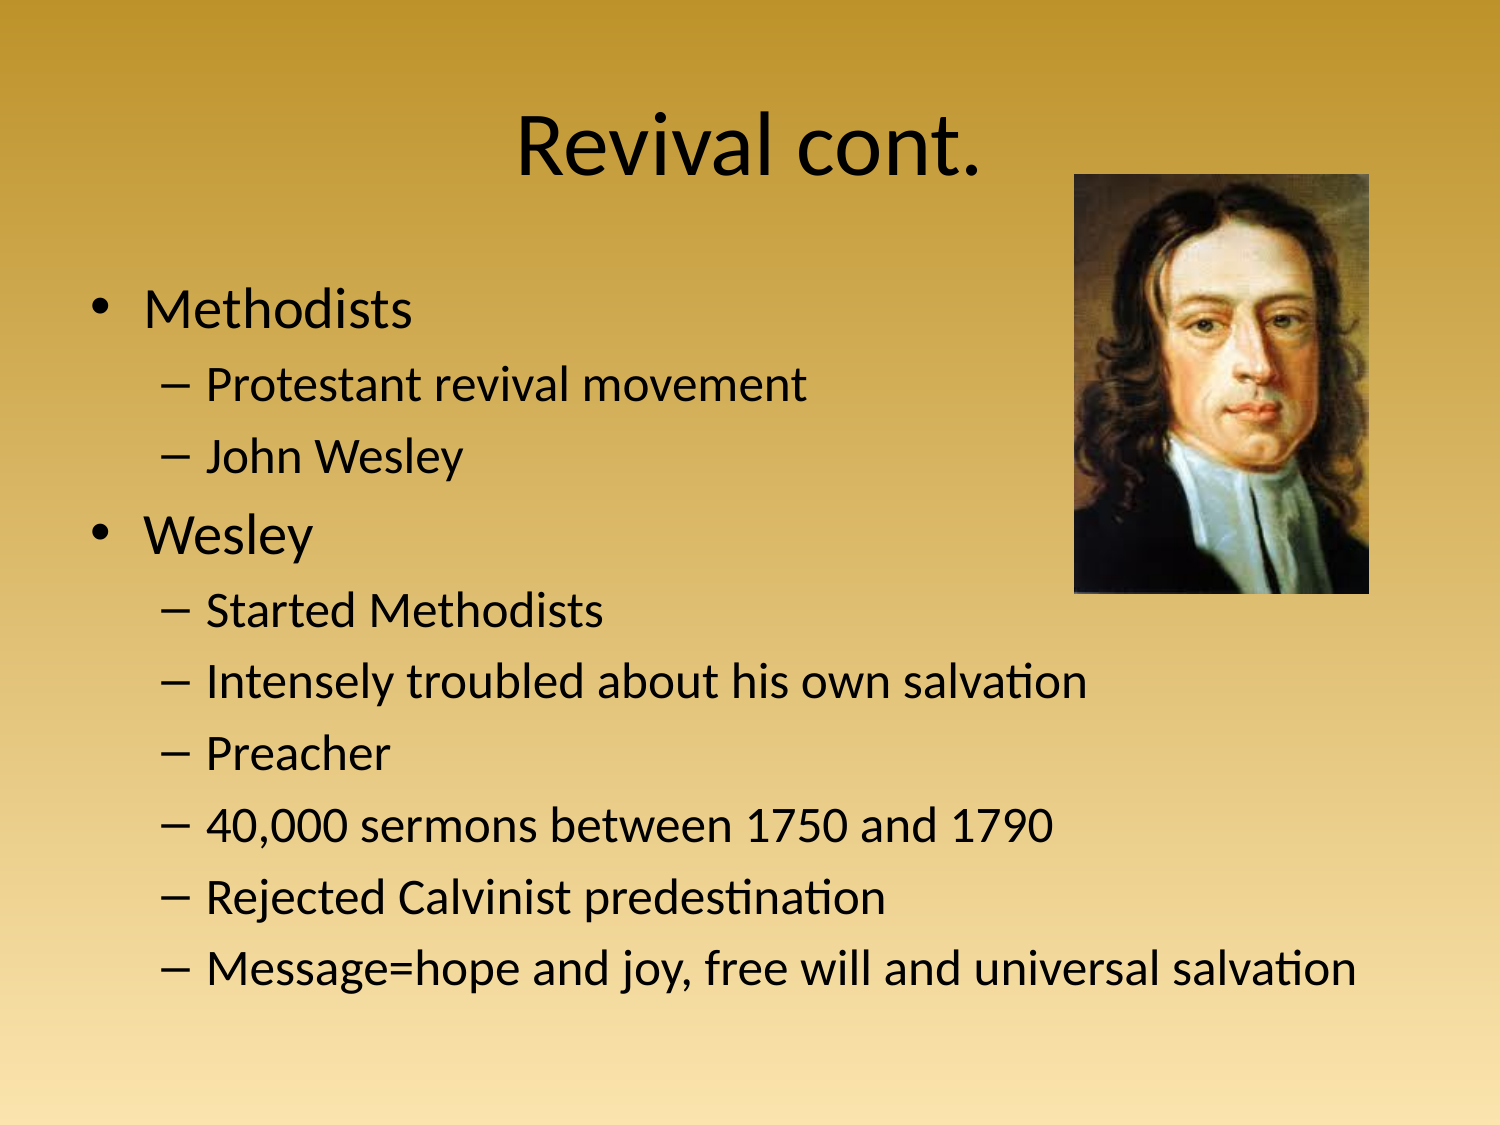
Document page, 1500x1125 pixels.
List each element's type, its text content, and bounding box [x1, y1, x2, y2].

list Methodists Protestant revival movement John Wesley Wesley Started Methodists Intensely troubled about his own salvation Preacher 40,000 sermons between 1750 and 1790 Rejected Calvinist predestination Message=hope and joy, free will and universal salvation [75, 262, 1425, 1005]
picture [1074, 174, 1369, 594]
title Revival cont. [75, 45, 1425, 233]
